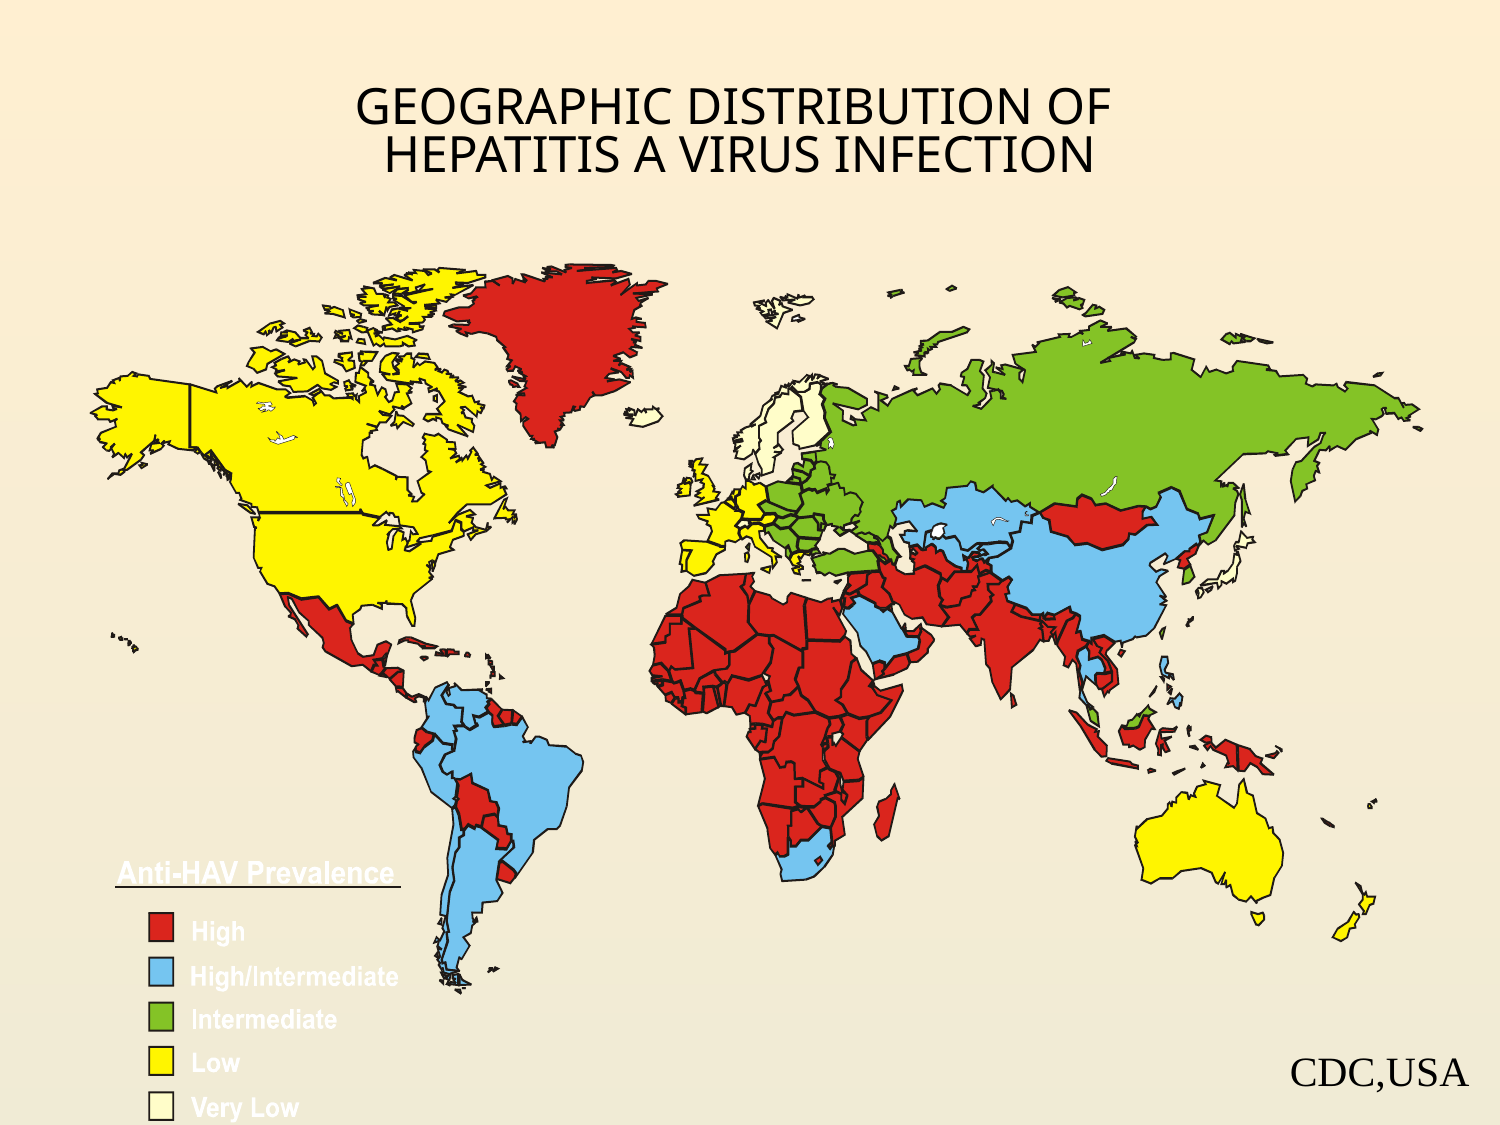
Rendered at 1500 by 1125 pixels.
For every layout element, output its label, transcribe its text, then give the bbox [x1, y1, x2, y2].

text_box [55, 50, 1298, 238]
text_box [87, 260, 1426, 1125]
title GEOGRAPHIC DISTRIBUTION OF HEPATITIS A VIRUS INFECTION [70, 40, 1409, 229]
text_box [33, 62, 1275, 250]
text_box CDC,USA [1431, 1037, 1485, 1103]
